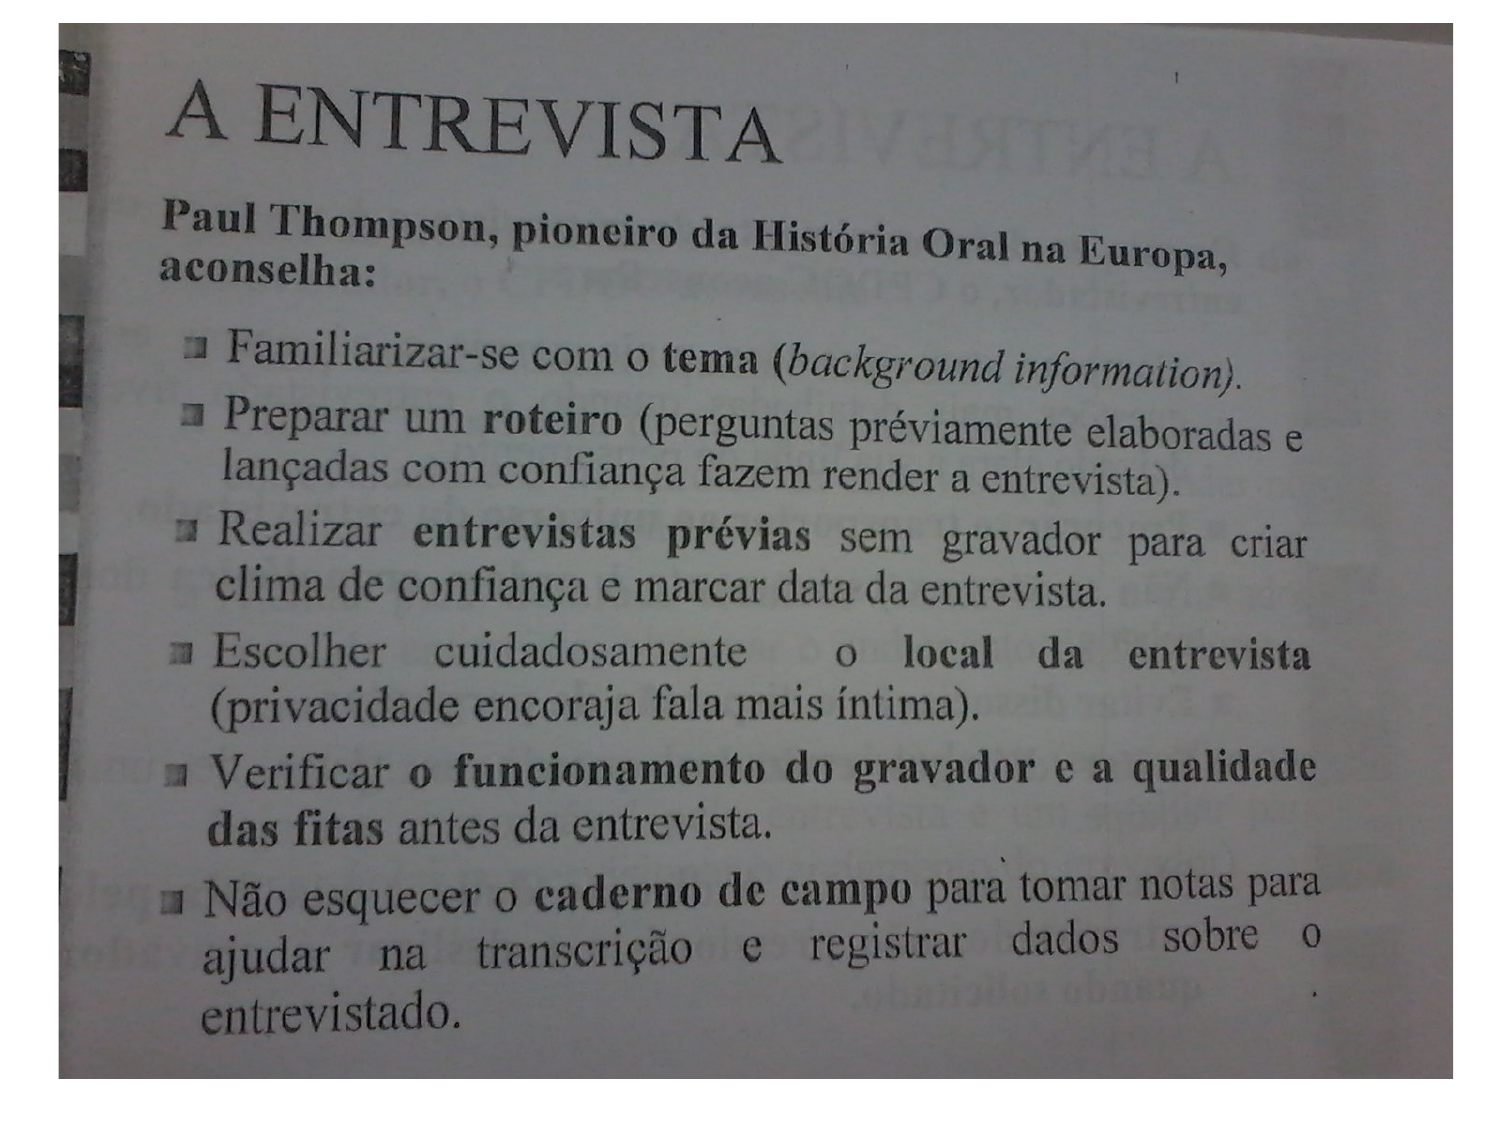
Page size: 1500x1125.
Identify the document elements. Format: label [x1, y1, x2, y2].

picture [58, 23, 1454, 1079]
